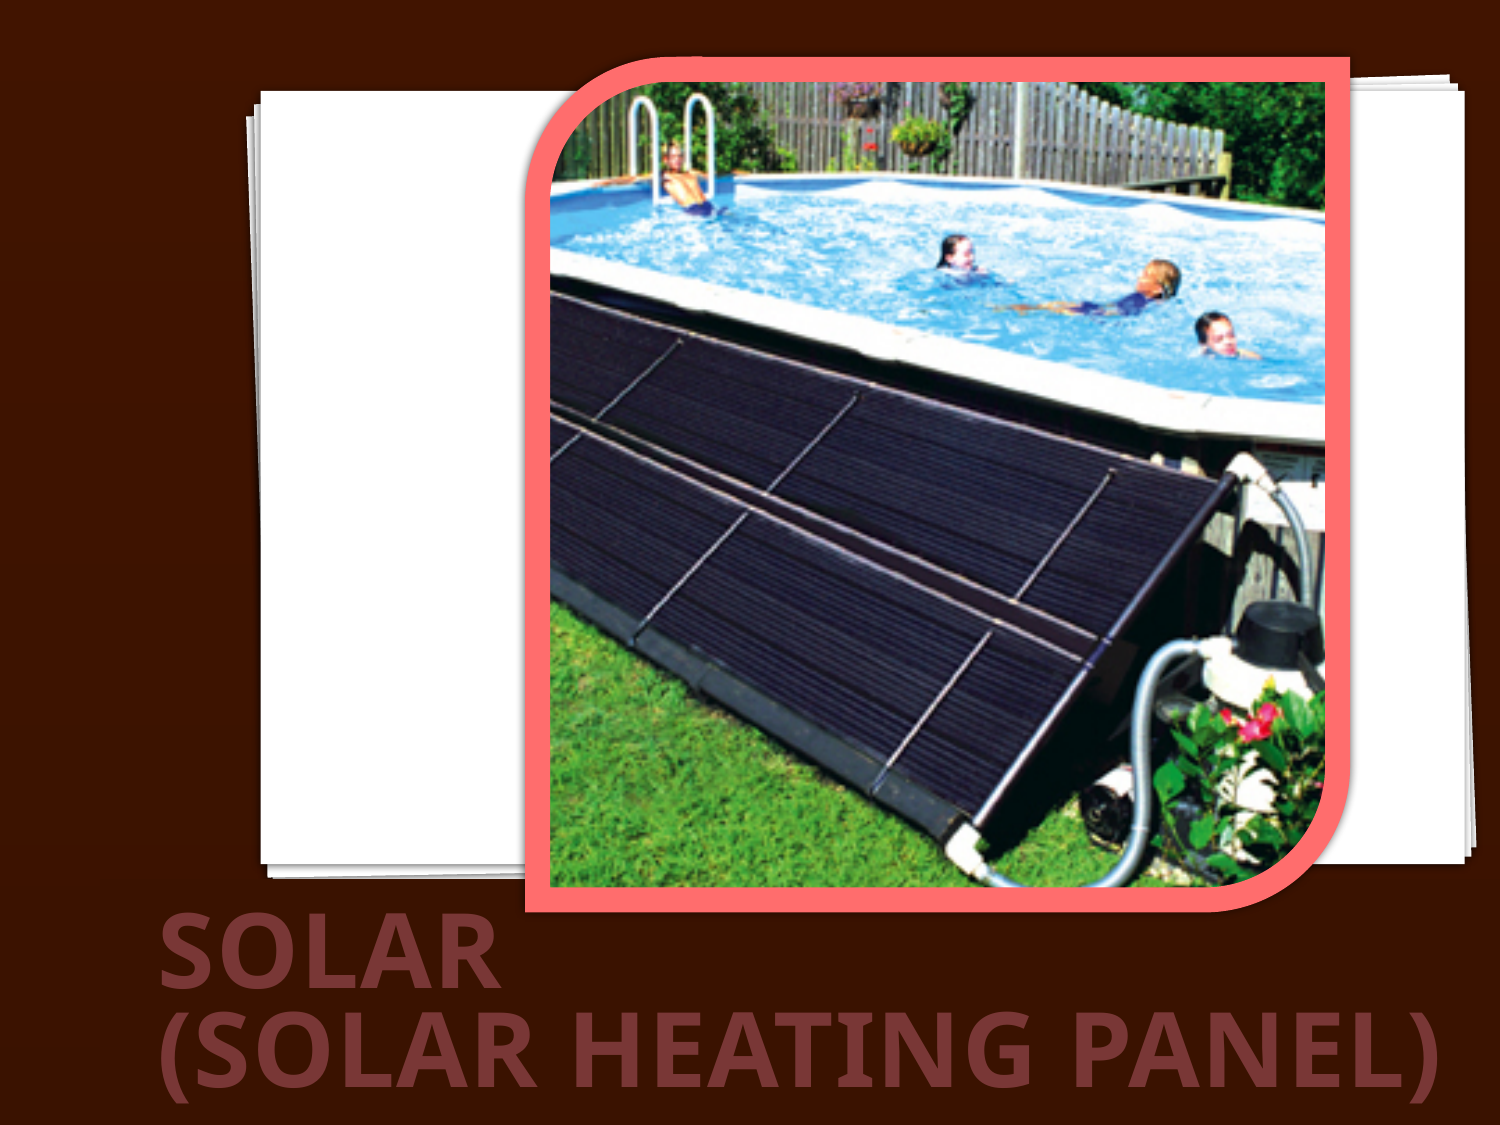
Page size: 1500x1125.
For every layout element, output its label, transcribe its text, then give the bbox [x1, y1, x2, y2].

picture [536, 68, 1339, 901]
title Solar (Solar Heating Panel) [99, 878, 1500, 1125]
